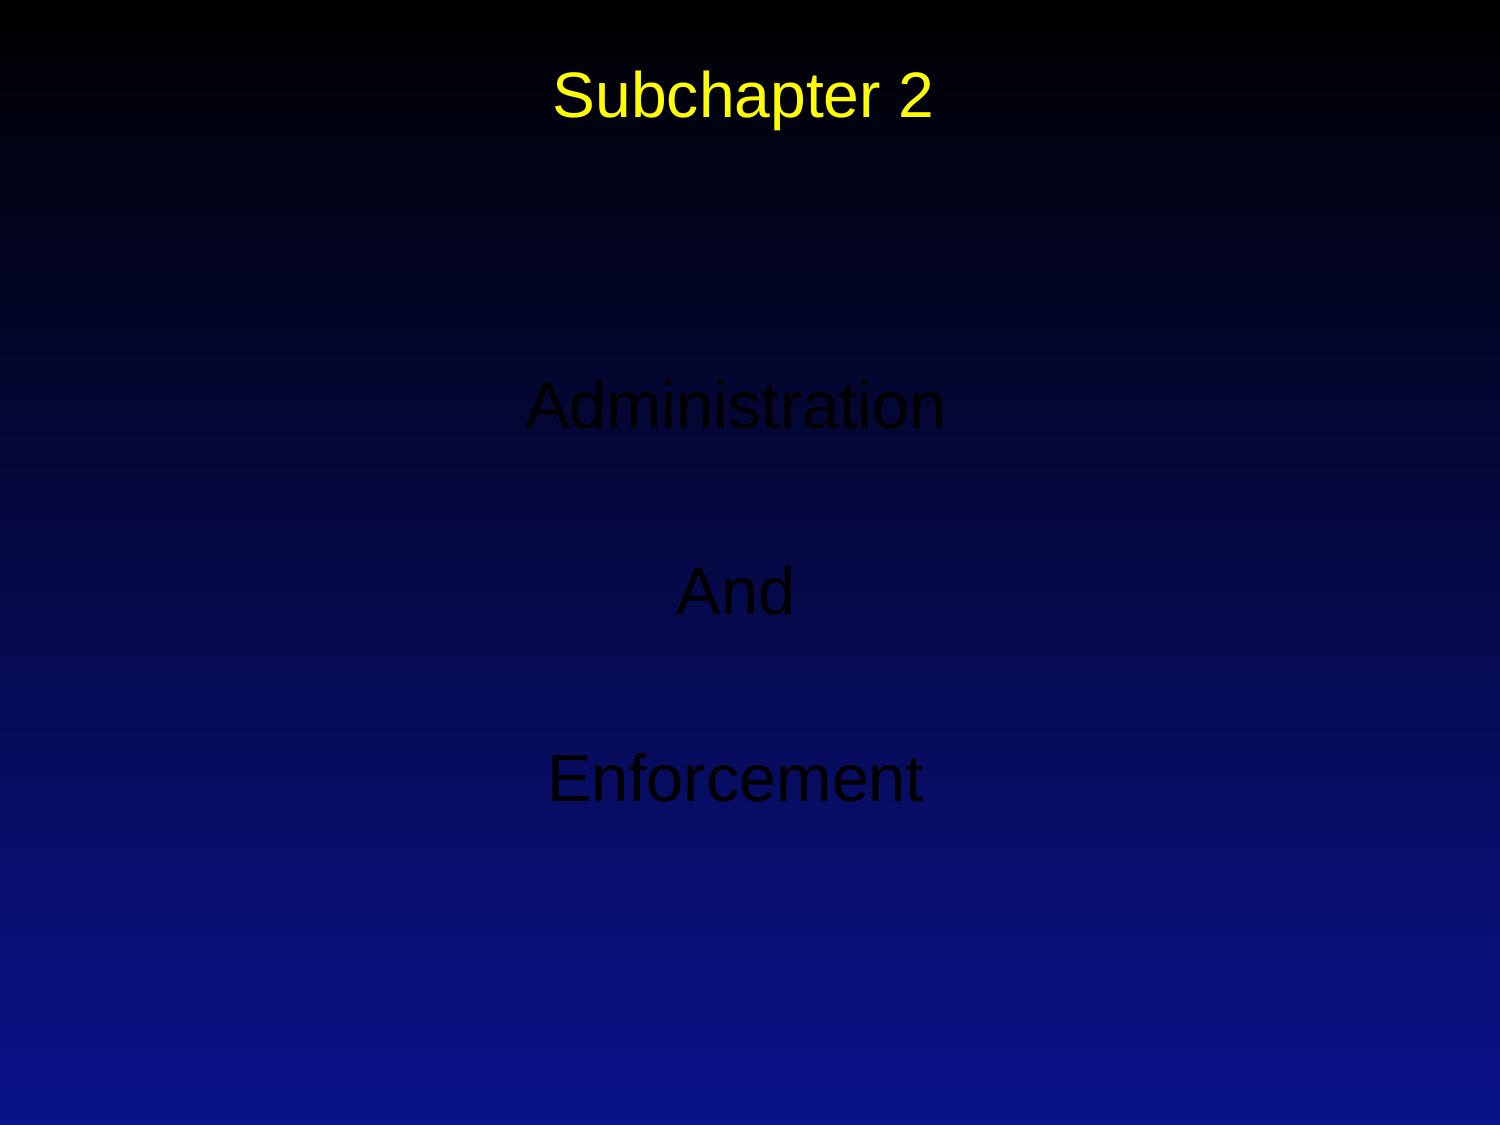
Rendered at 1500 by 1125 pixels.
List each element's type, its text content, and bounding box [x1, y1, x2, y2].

list Administration And Enforcement [75, 353, 1398, 1006]
title Subchapter 2 [125, 45, 1363, 138]
